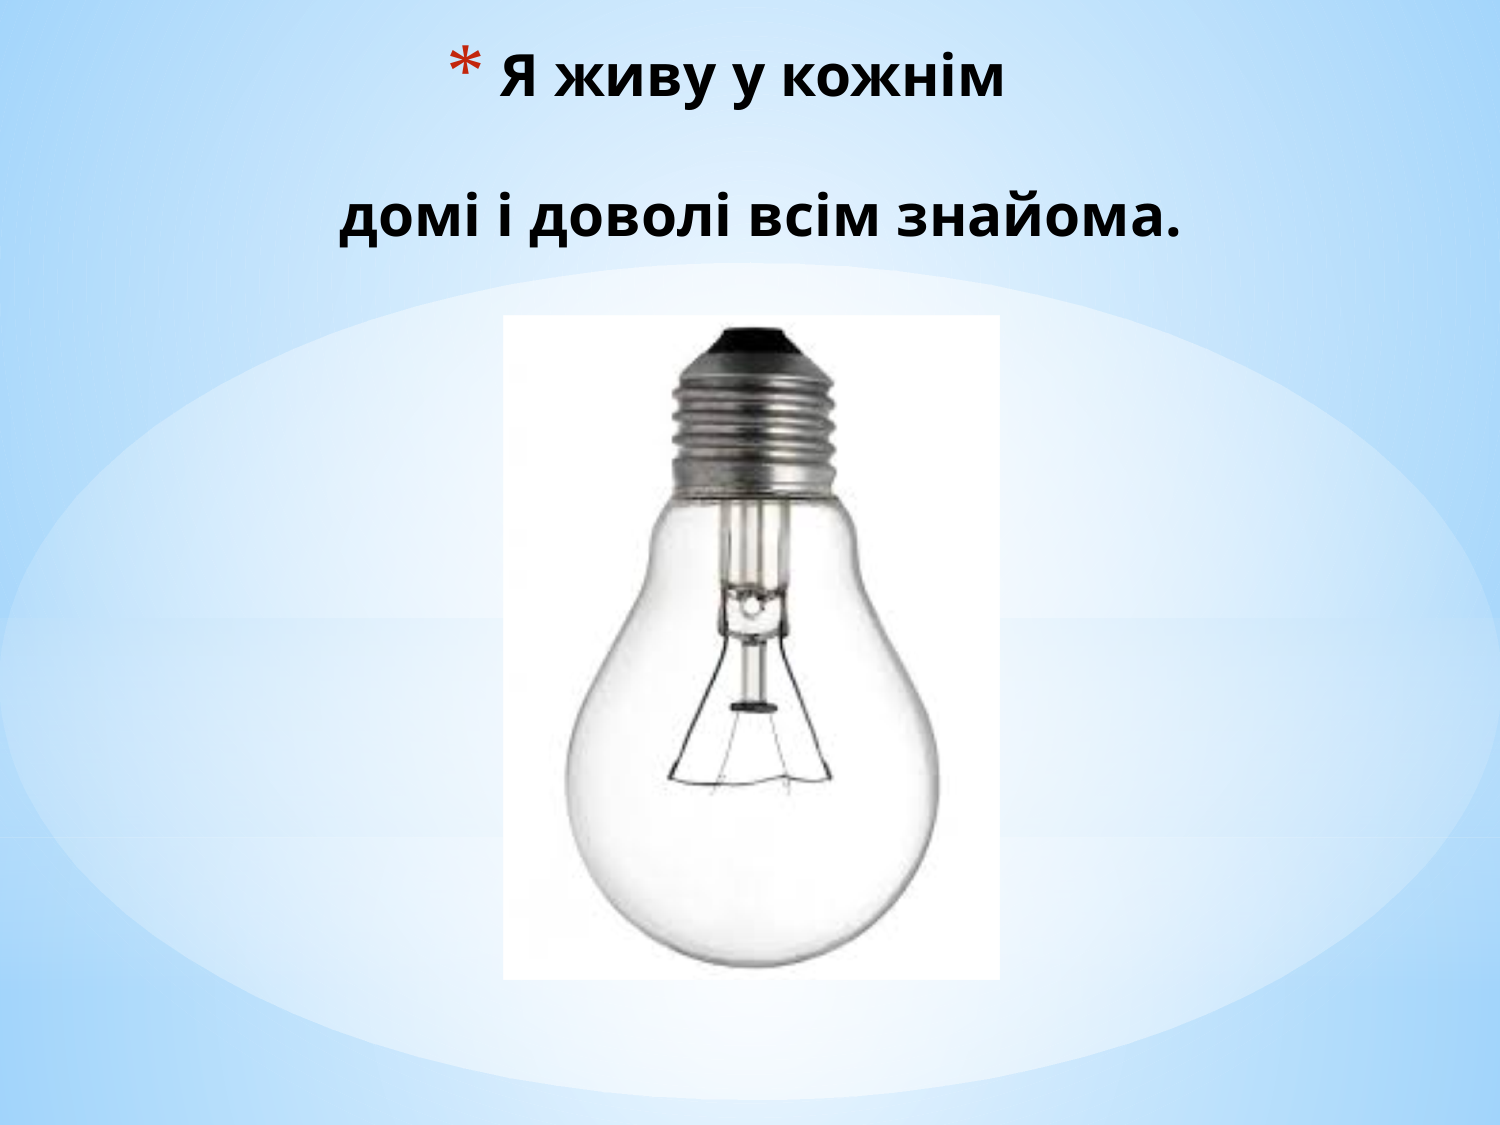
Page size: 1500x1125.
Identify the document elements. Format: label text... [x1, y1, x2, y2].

picture [501, 314, 1001, 980]
title Я живу у кожнім домі і доволі всім знайома. [194, 30, 1275, 315]
